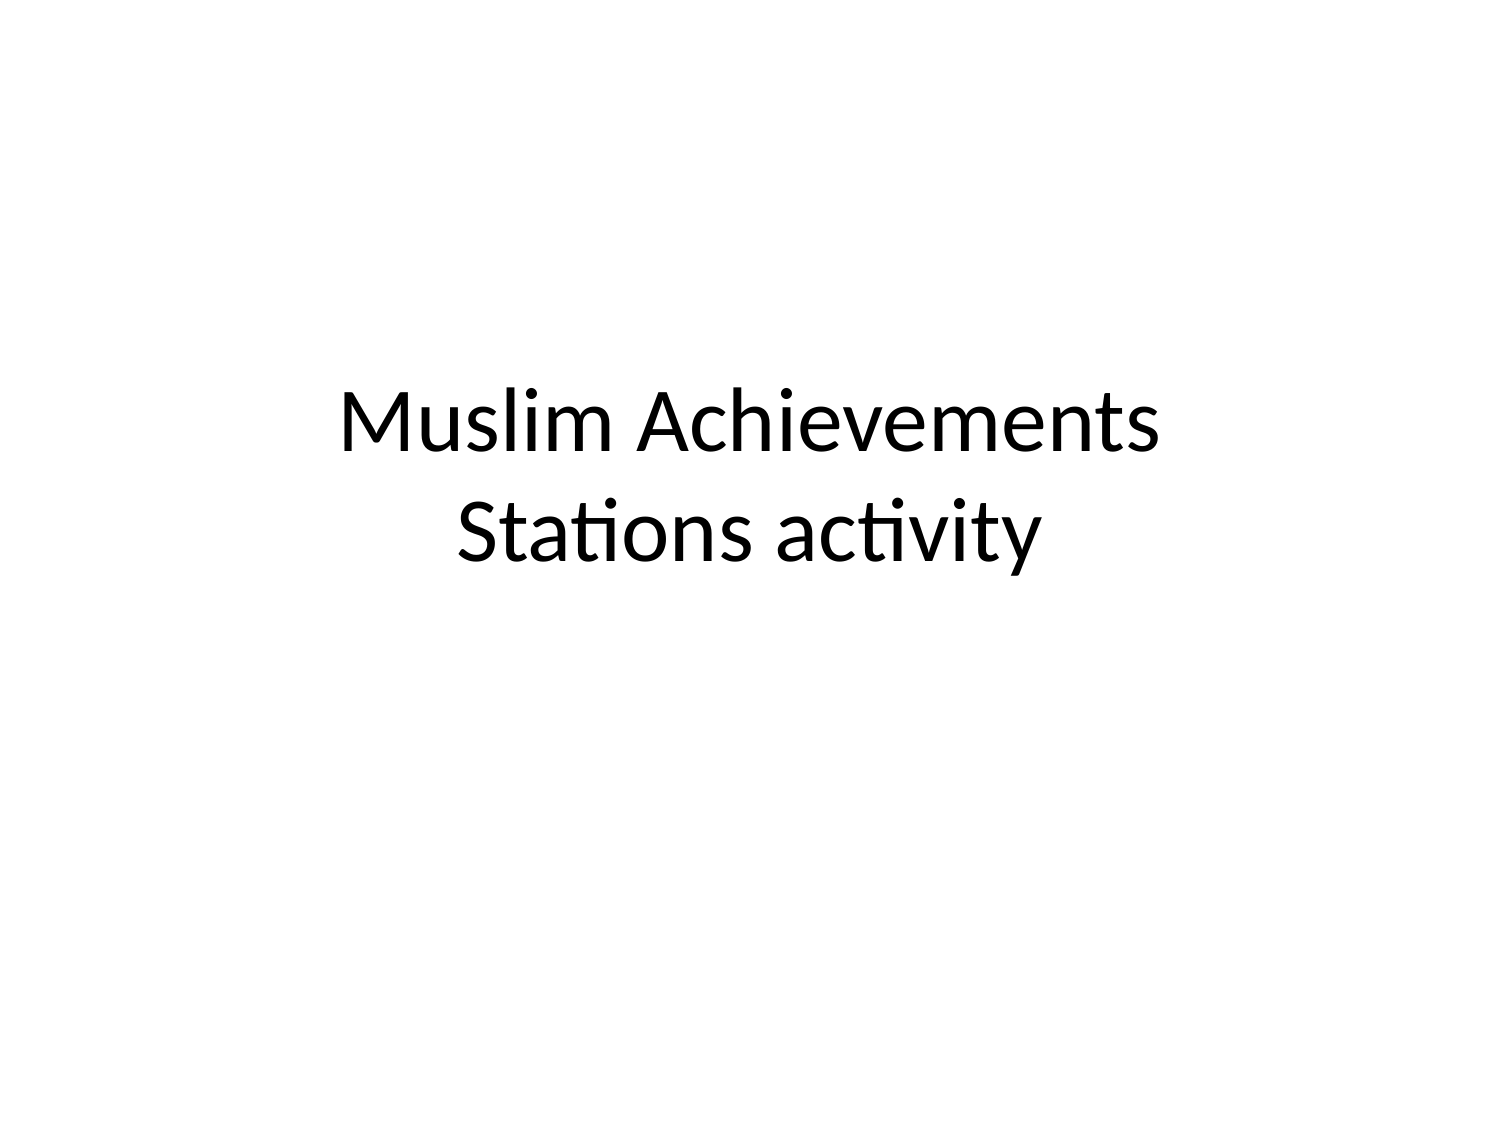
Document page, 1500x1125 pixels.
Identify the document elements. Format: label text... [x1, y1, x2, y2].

title Muslim Achievements Stations activity [112, 349, 1388, 591]
